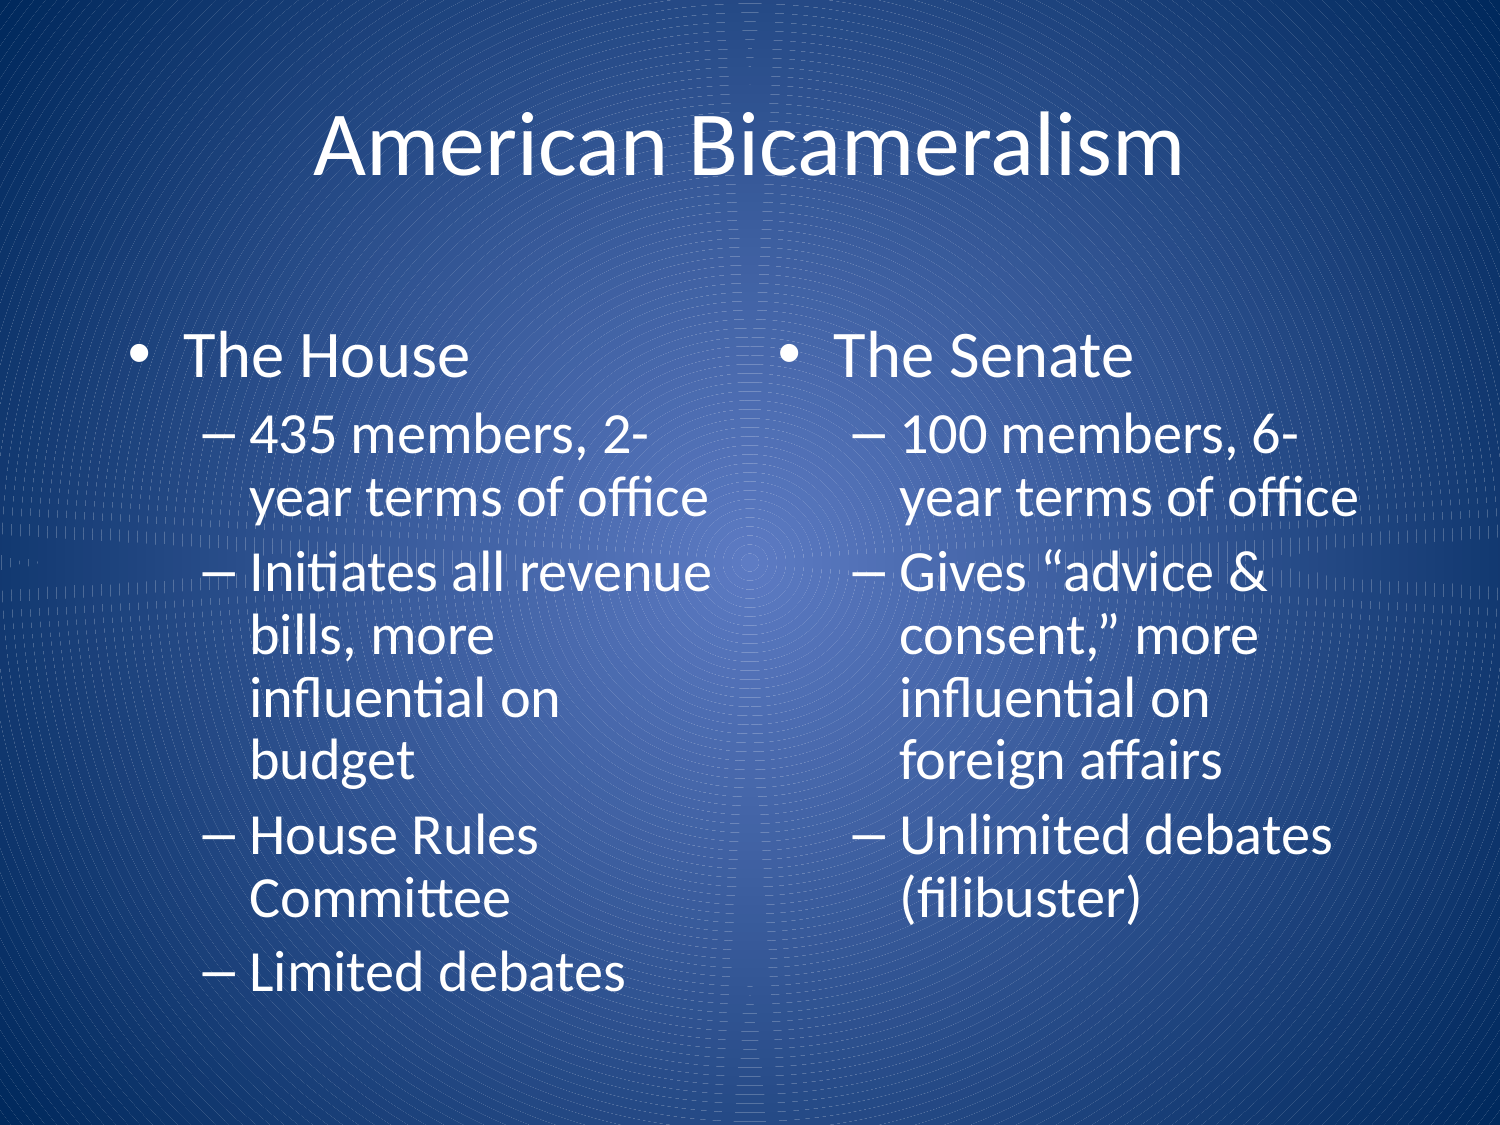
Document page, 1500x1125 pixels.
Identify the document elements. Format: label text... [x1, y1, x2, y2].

list The House 435 members, 2-year terms of office Initiates all revenue bills, more influential on budget House Rules Committee Limited debates [112, 312, 738, 1025]
title American Bicameralism [75, 45, 1425, 233]
list The Senate 100 members, 6-year terms of office Gives “advice & consent,” more influential on foreign affairs Unlimited debates (filibuster) [762, 312, 1388, 1013]
